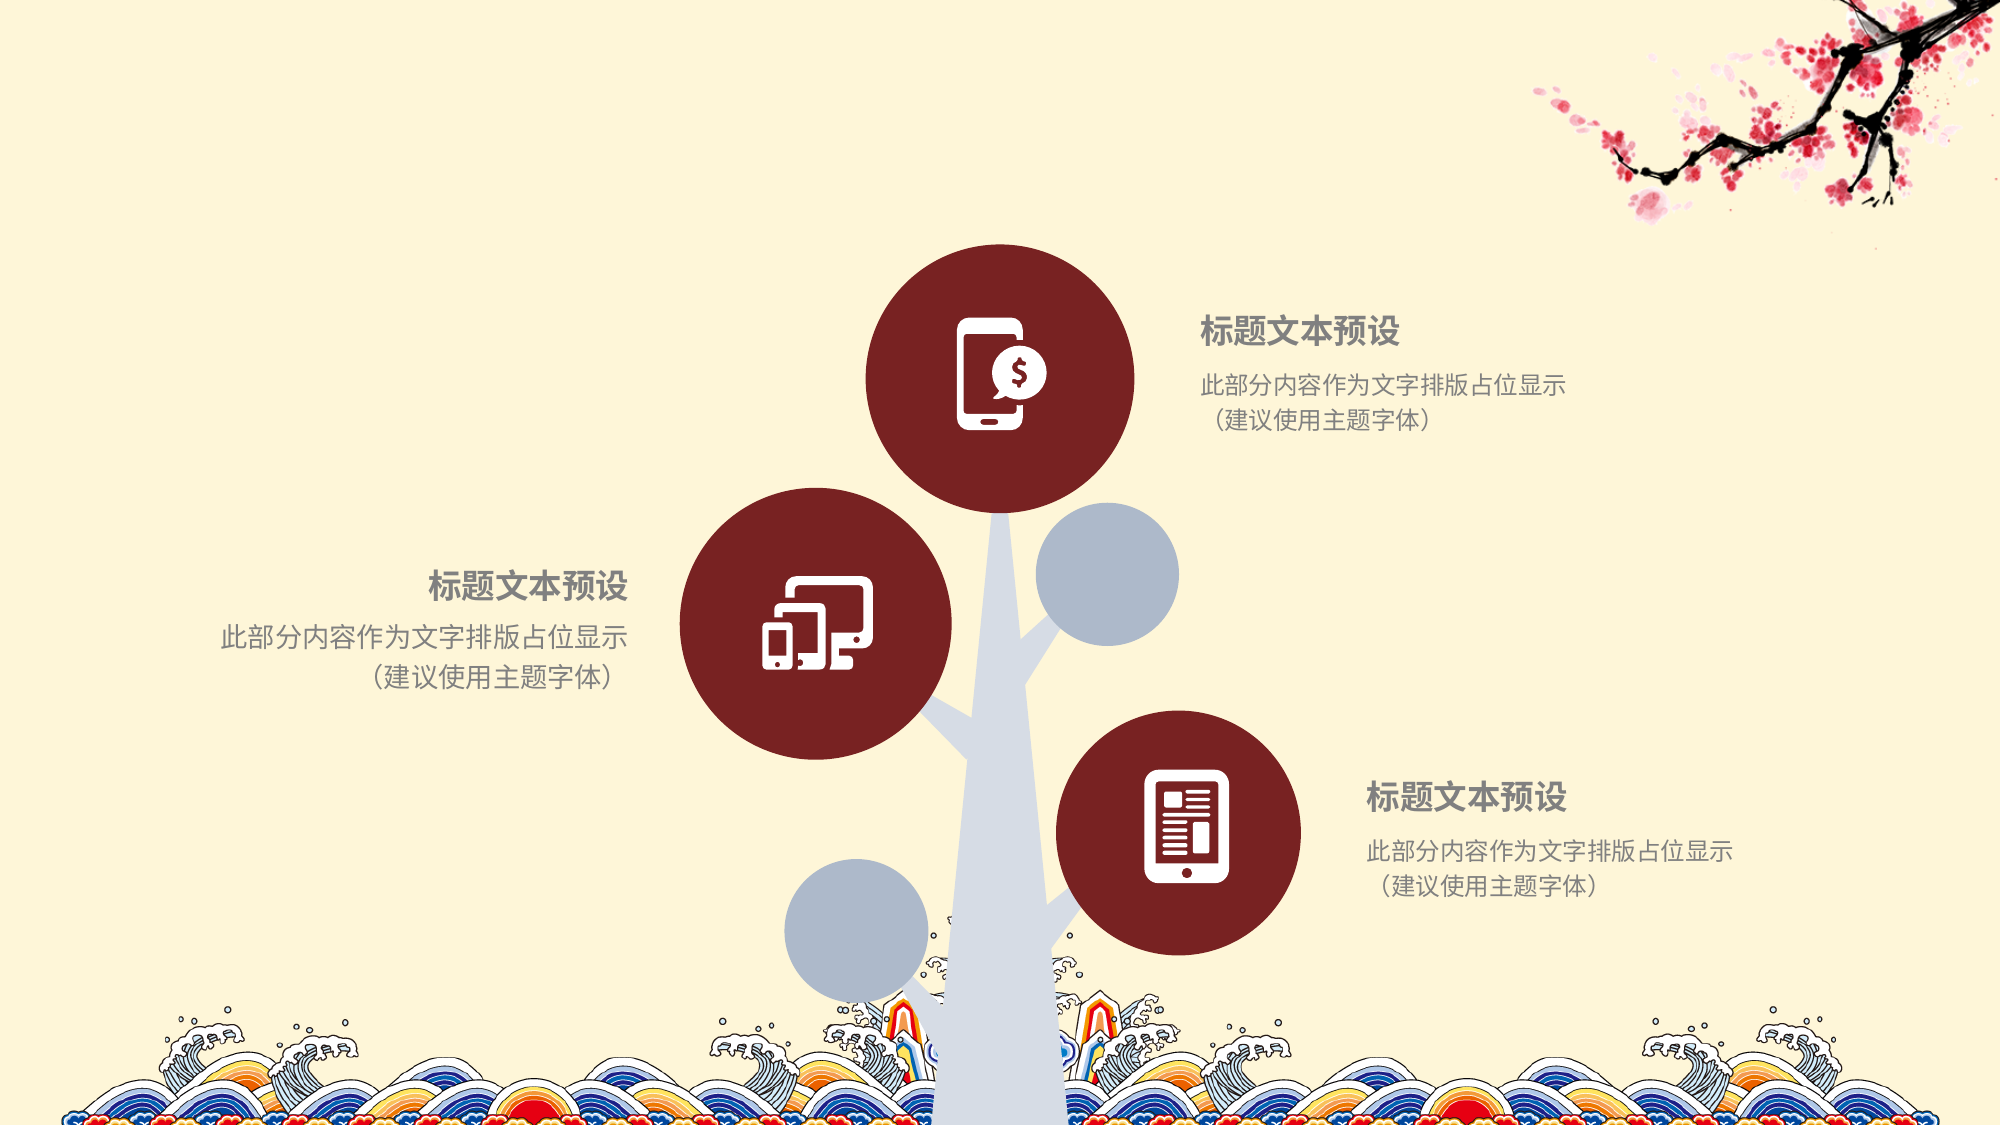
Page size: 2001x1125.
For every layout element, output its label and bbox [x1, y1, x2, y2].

picture [0, 915, 679, 1125]
text_box [196, 564, 646, 702]
picture [1530, 0, 2000, 250]
text_box [679, 244, 1301, 1125]
text_box [1301, 310, 1588, 448]
picture [1301, 915, 2000, 1125]
text_box [1351, 776, 1755, 914]
